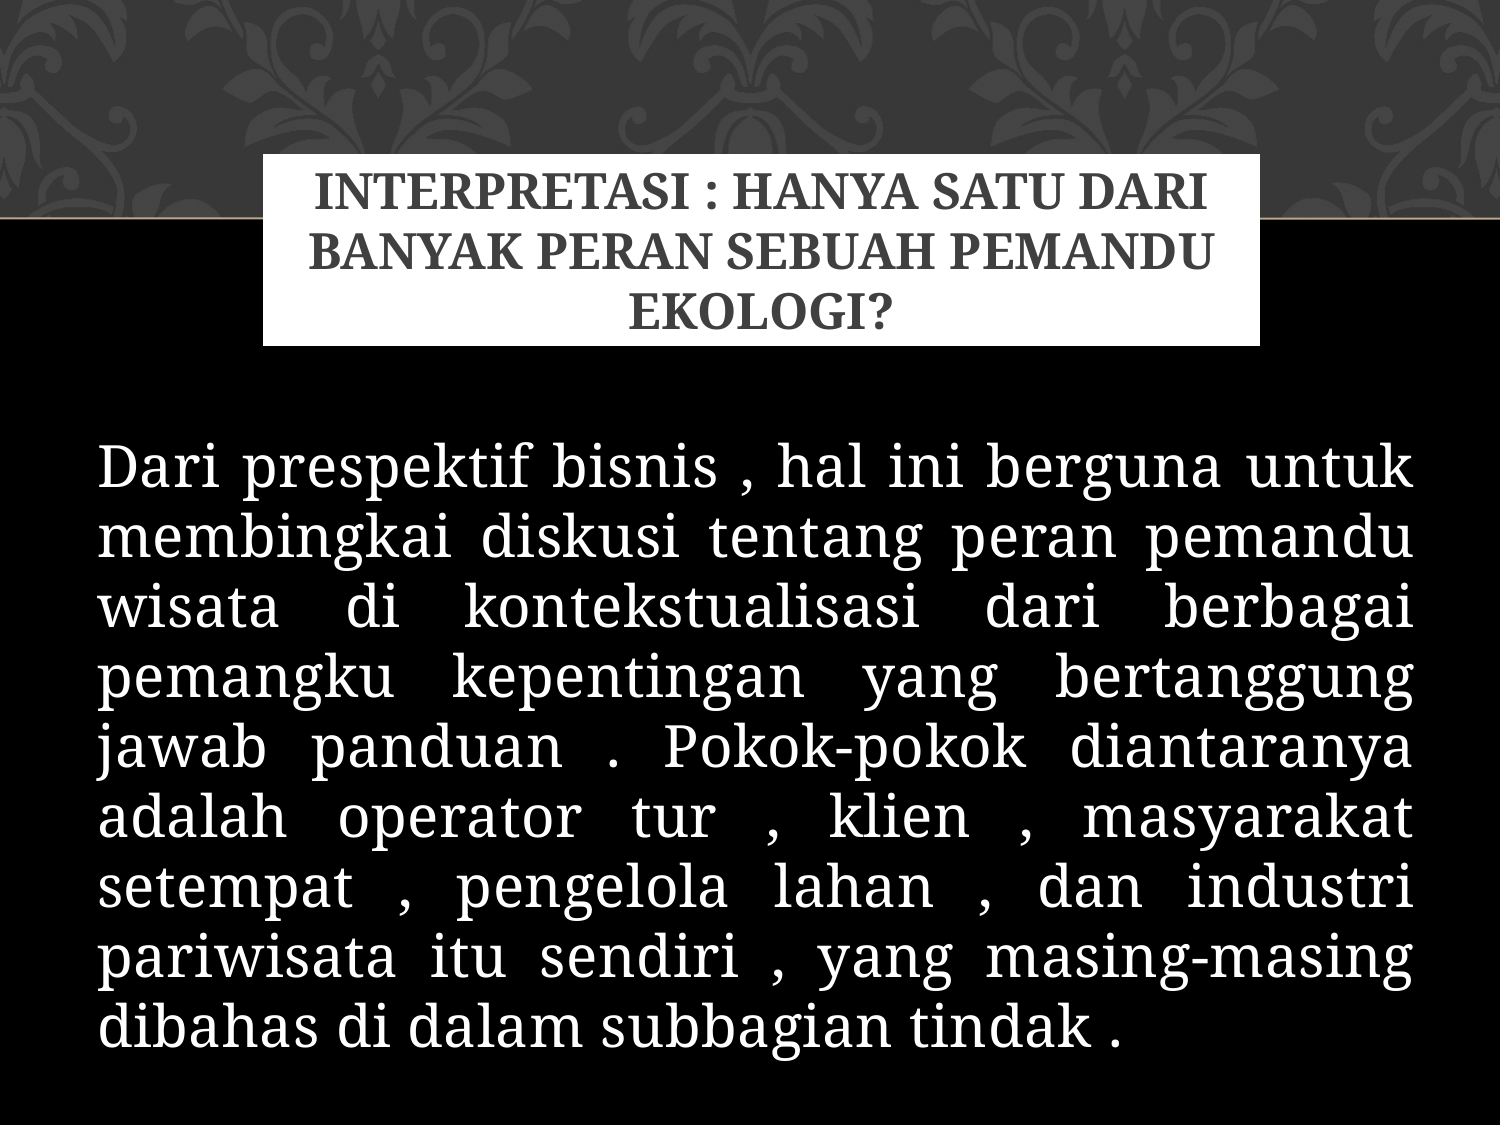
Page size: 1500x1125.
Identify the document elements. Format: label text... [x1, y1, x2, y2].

title Interpretasi : Hanya Satu dari banyak Peran sebuah Pemandu ekologi? [263, 154, 1260, 346]
list Dari prespektif bisnis , hal ini berguna untuk membingkai diskusi tentang peran pemandu wisata di kontekstualisasi dari berbagai pemangku kepentingan yang bertanggung jawab panduan . Pokok-pokok diantaranya adalah operator tur , klien , masyarakat setempat , pengelola lahan , dan industri pariwisata itu sendiri , yang masing-masing dibahas di dalam subbagian tindak . [82, 421, 1432, 1067]
